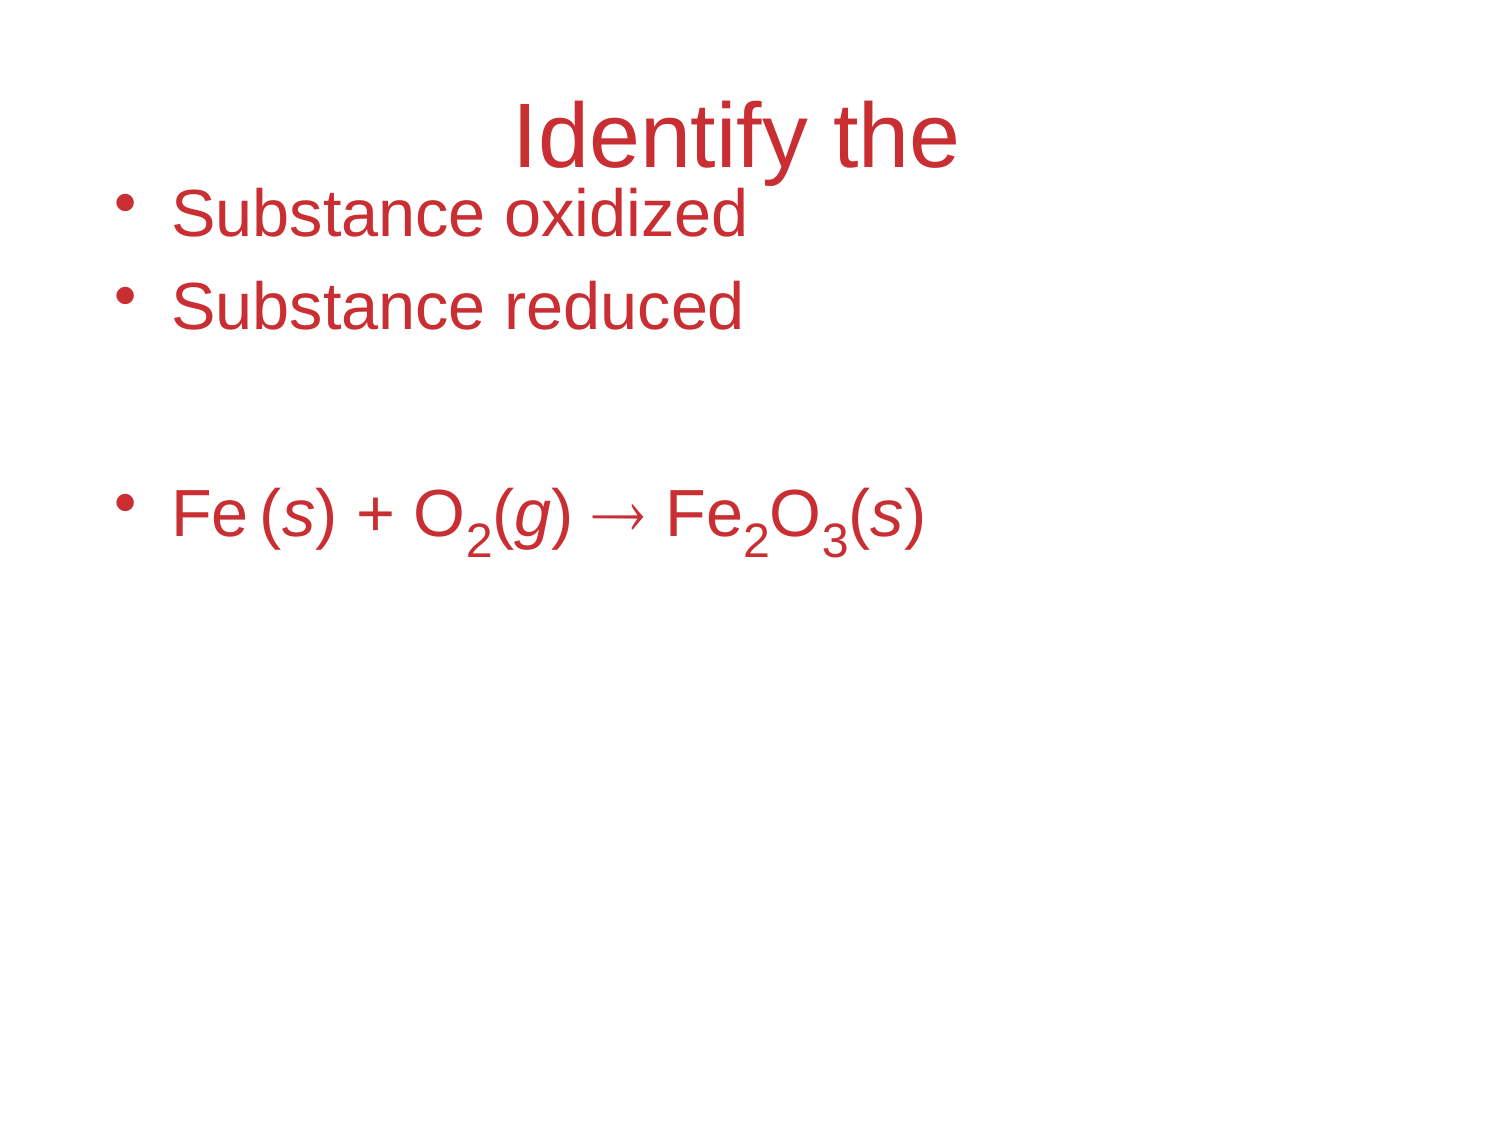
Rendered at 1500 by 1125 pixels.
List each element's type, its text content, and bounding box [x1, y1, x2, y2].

title Identify the [112, 37, 1388, 162]
list Substance oxidized Substance reduced Fe (s) + O2(g) ® Fe2O3(s) [99, 162, 1451, 913]
